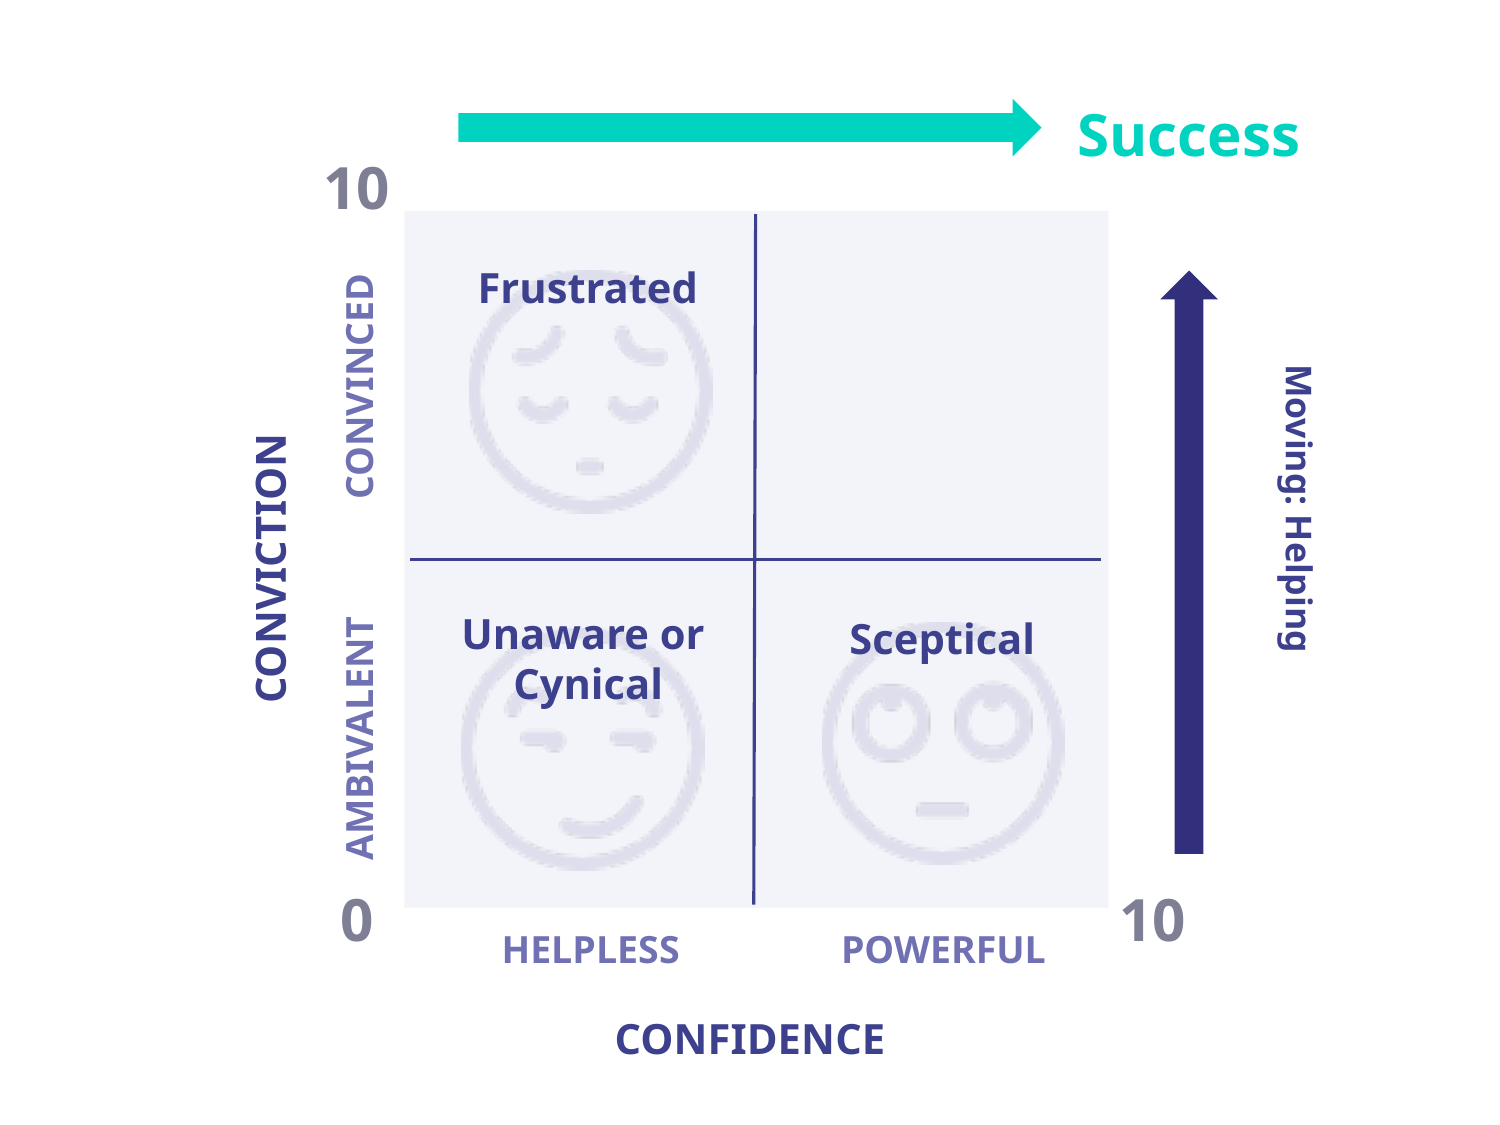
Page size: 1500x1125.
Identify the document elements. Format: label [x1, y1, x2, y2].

text_box [227, 90, 1346, 1072]
